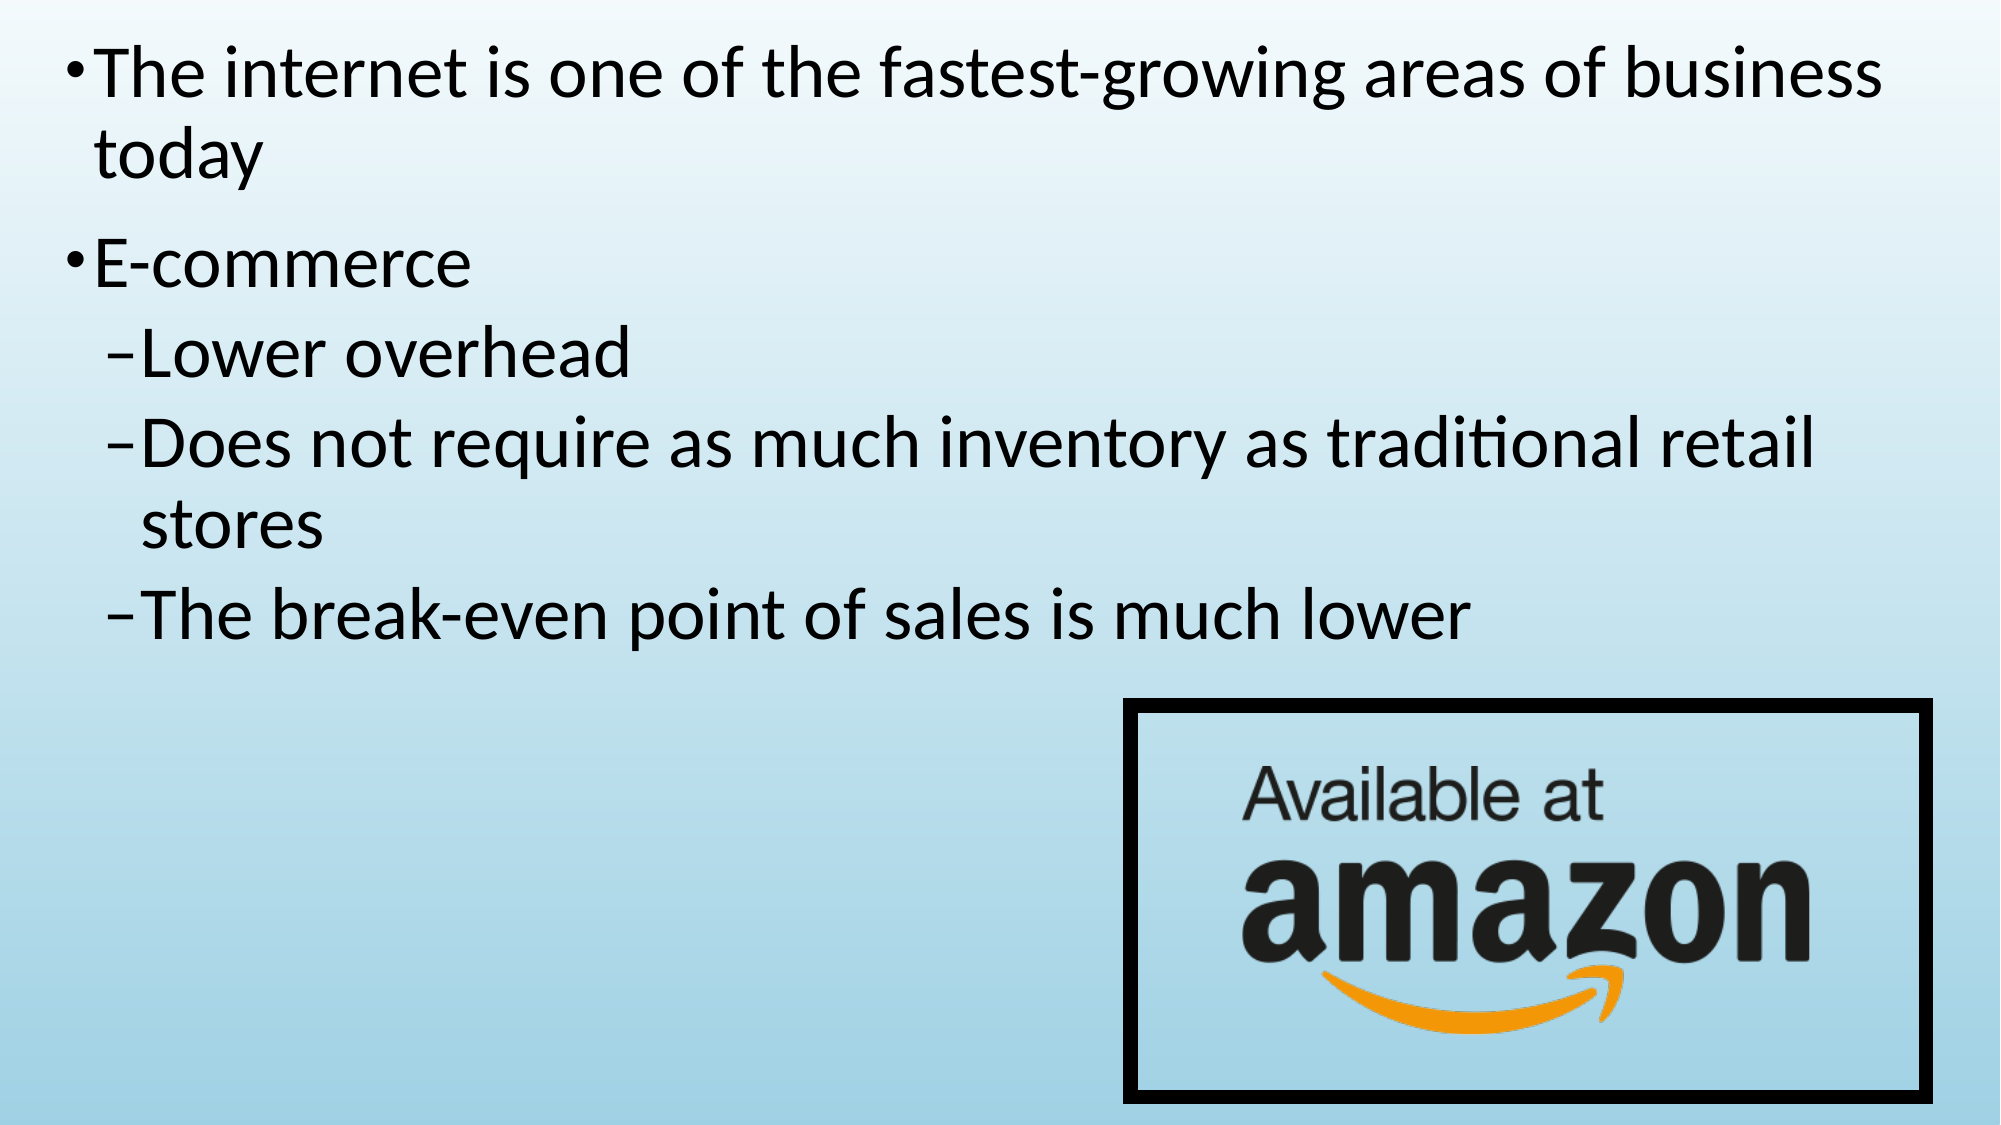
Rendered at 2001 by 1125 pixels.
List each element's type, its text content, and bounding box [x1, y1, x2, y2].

list The internet is one of the fastest-growing areas of business today E-commerce Lower overhead Does not require as much inventory as traditional retail stores The break-even point of sales is much lower [50, 24, 1950, 747]
picture [1137, 712, 1919, 1090]
